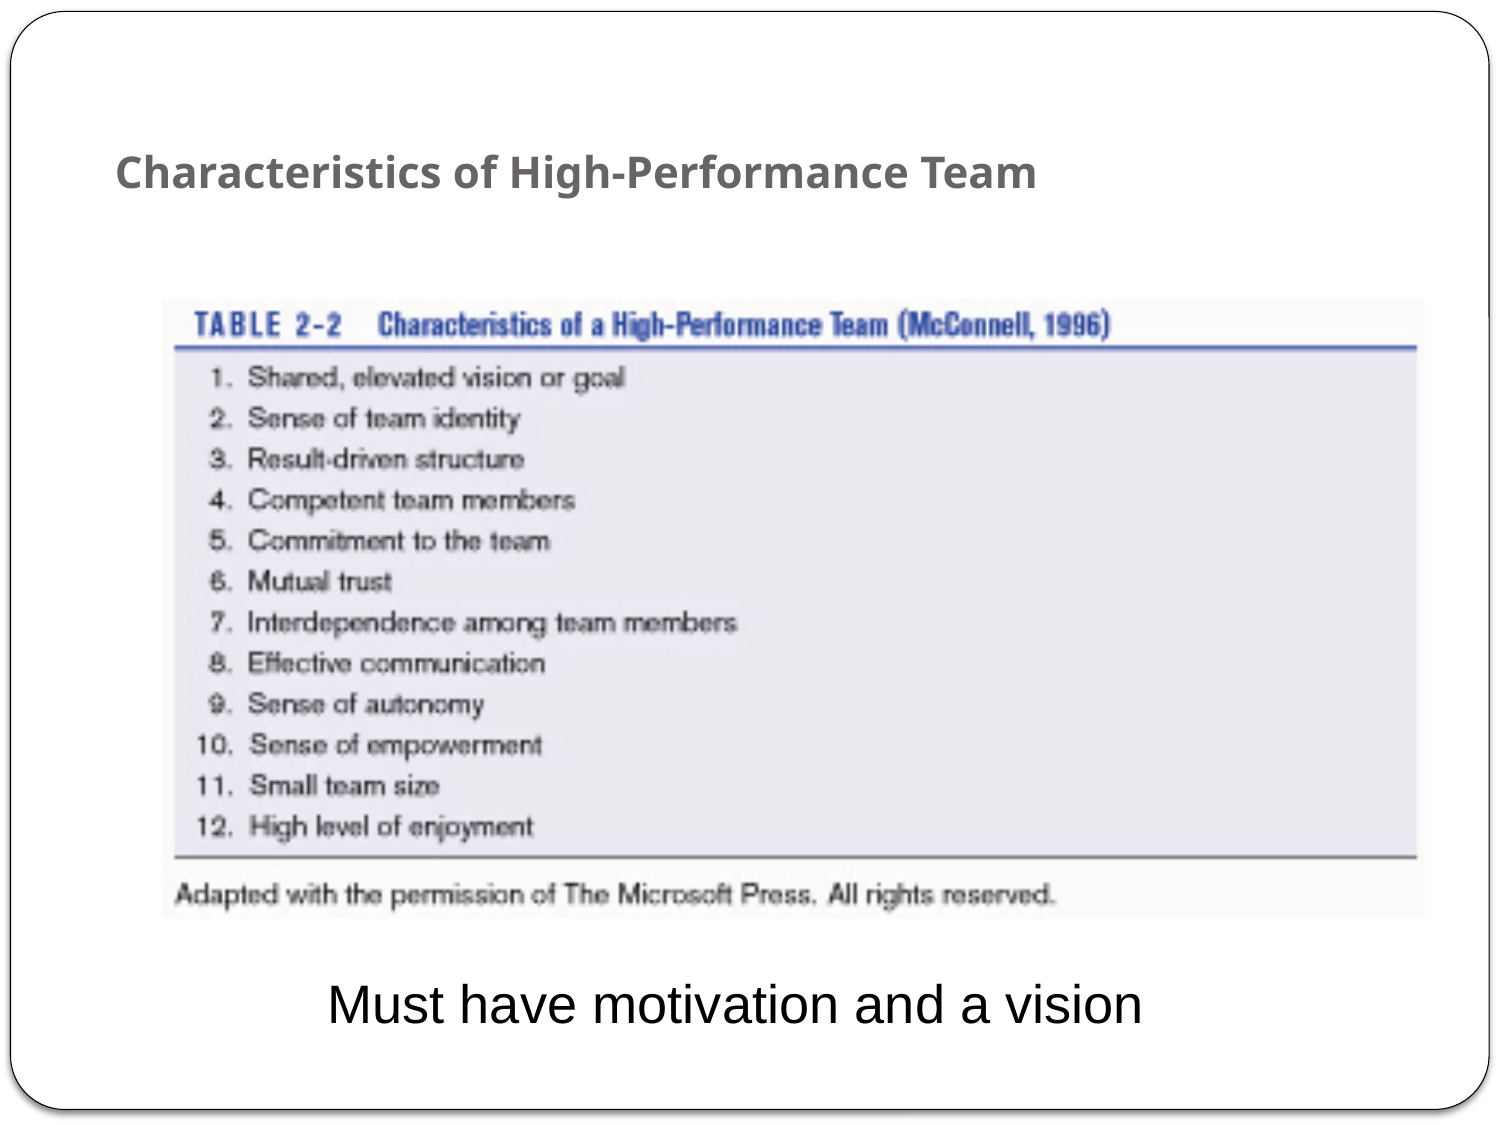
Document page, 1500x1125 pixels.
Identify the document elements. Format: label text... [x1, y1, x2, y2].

text_box Must have motivation and a vision [312, 962, 1161, 1043]
picture [162, 299, 1426, 919]
title Characteristics of High-Performance Team [99, 137, 1375, 213]
